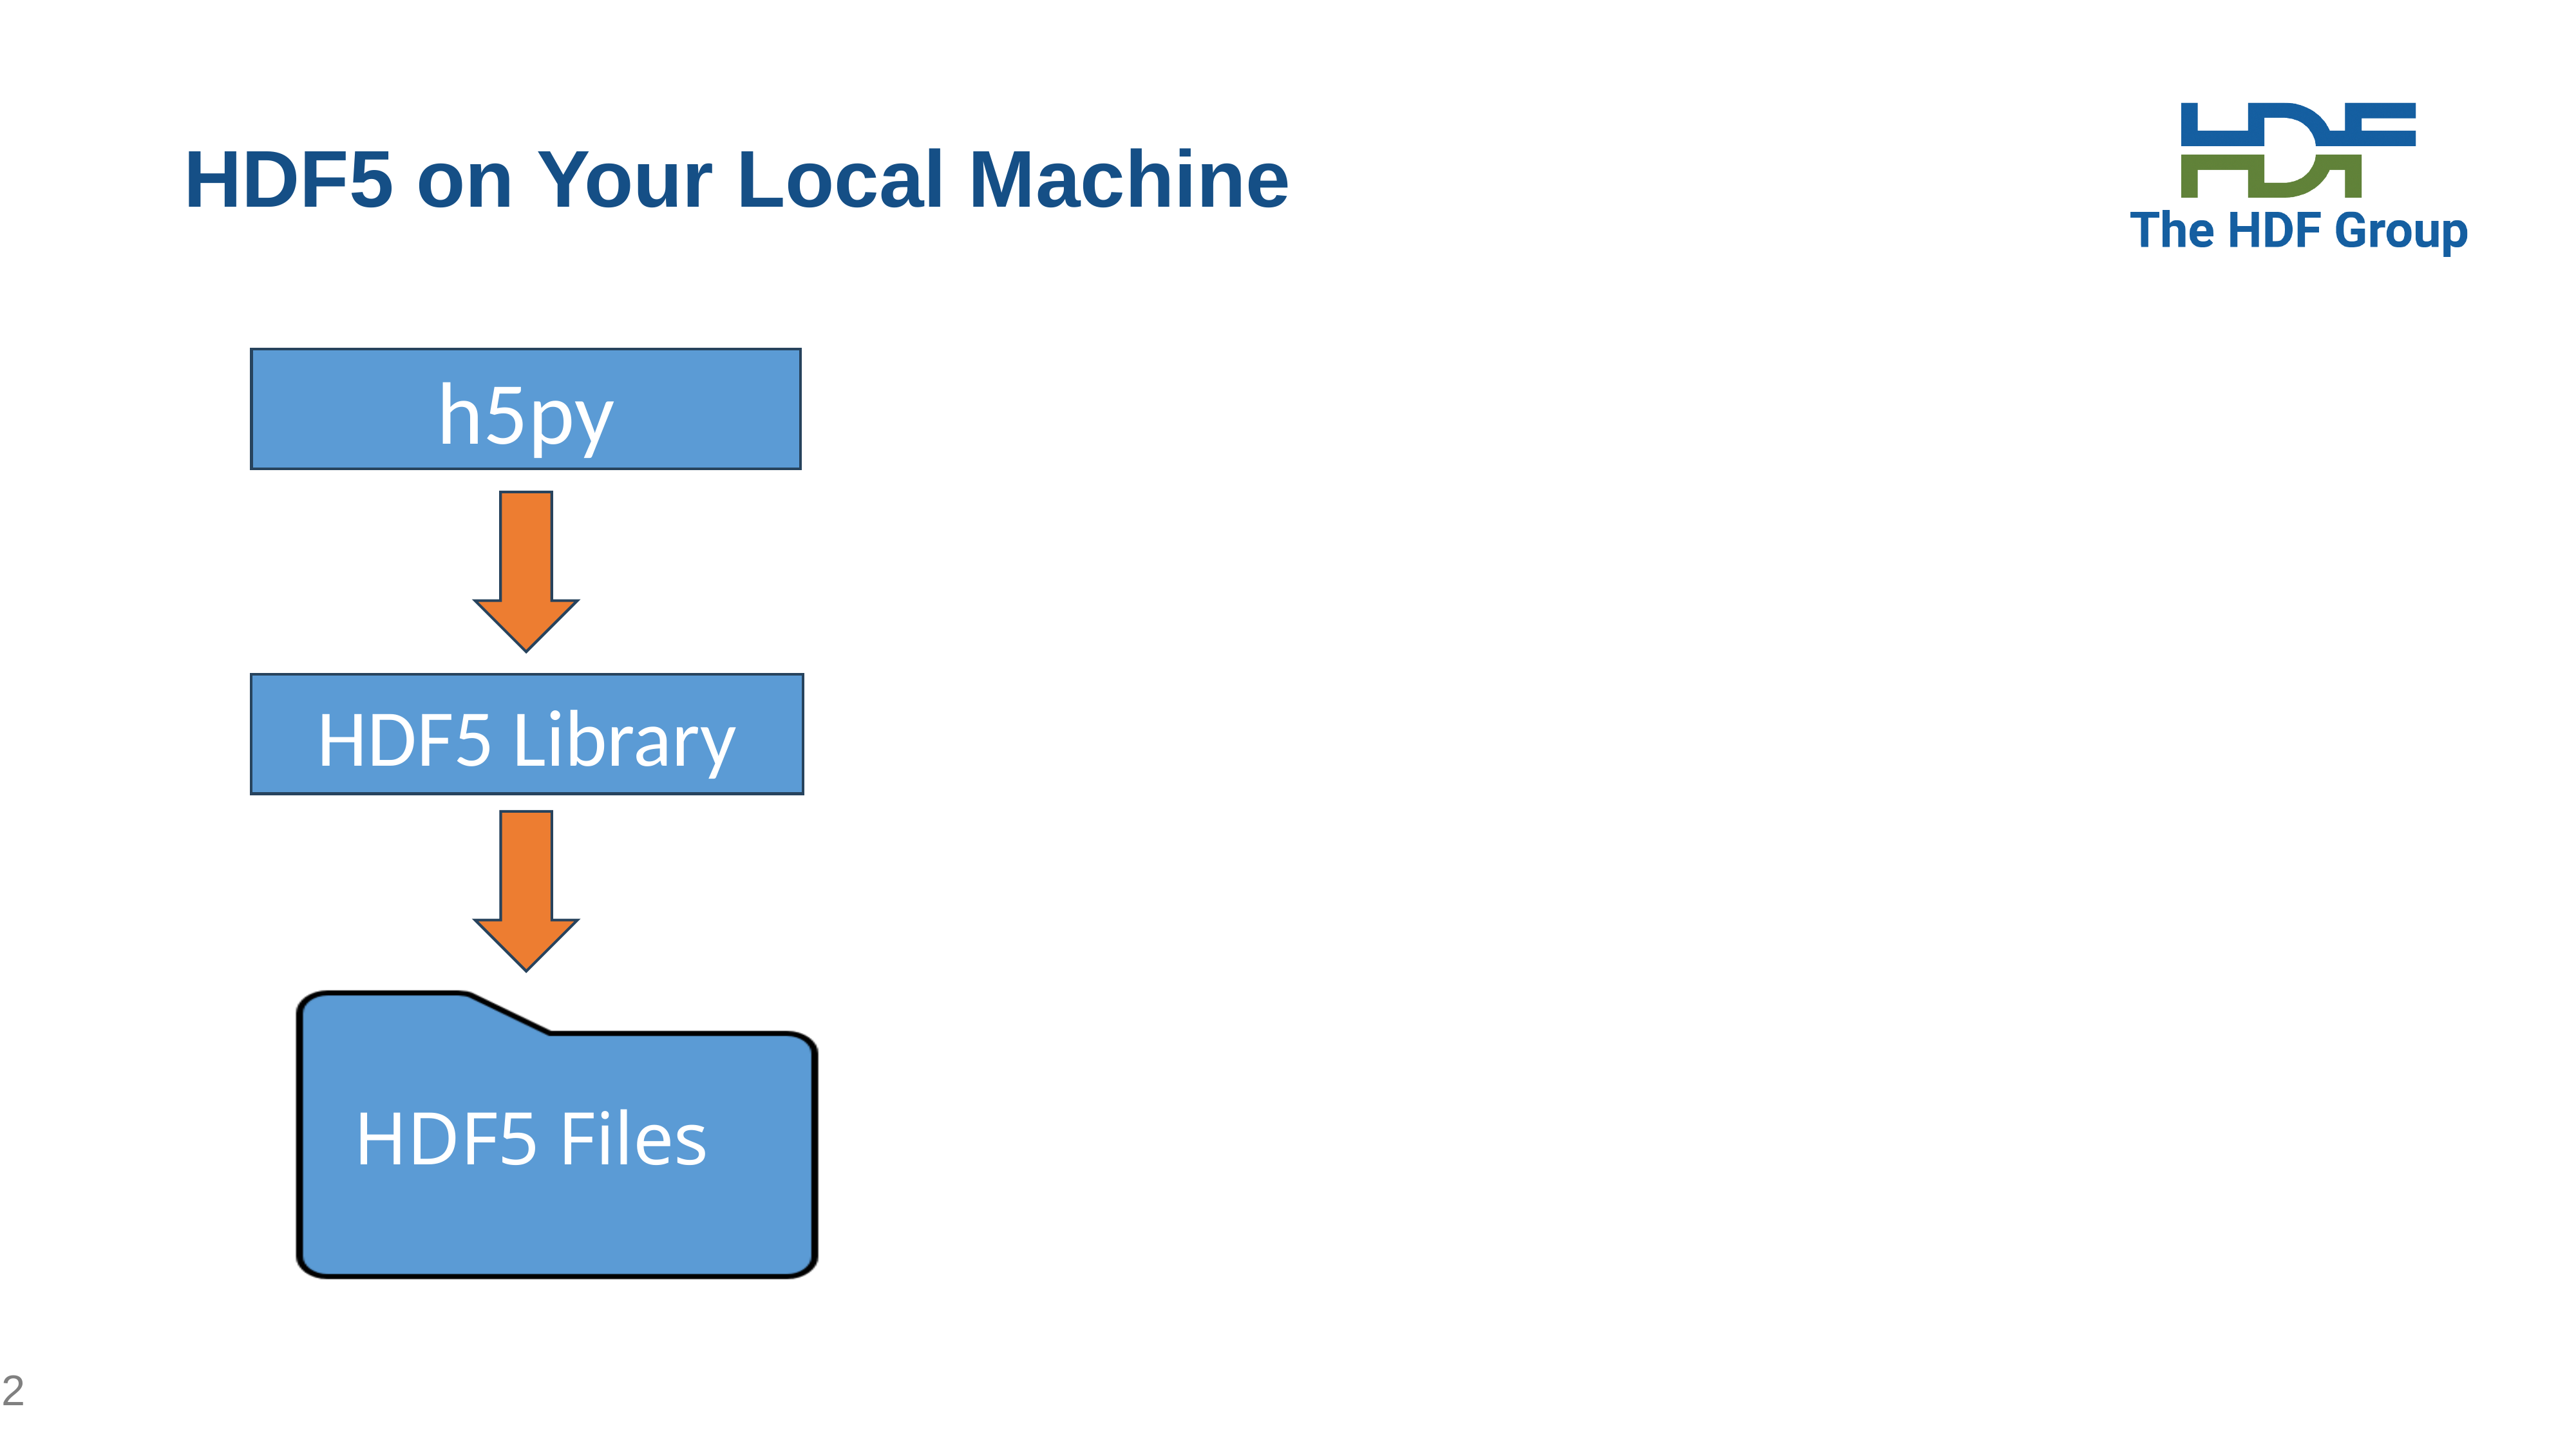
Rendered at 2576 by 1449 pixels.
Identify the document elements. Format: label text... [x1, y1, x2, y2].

text_box HDF5 Library [250, 673, 804, 795]
text_box [471, 490, 581, 654]
picture [223, 892, 892, 1378]
title HDF5 on Your Local Machine [178, 142, 1980, 220]
picture [2112, 98, 2485, 263]
text_box h5py [250, 348, 802, 470]
text_box [499, 810, 553, 891]
